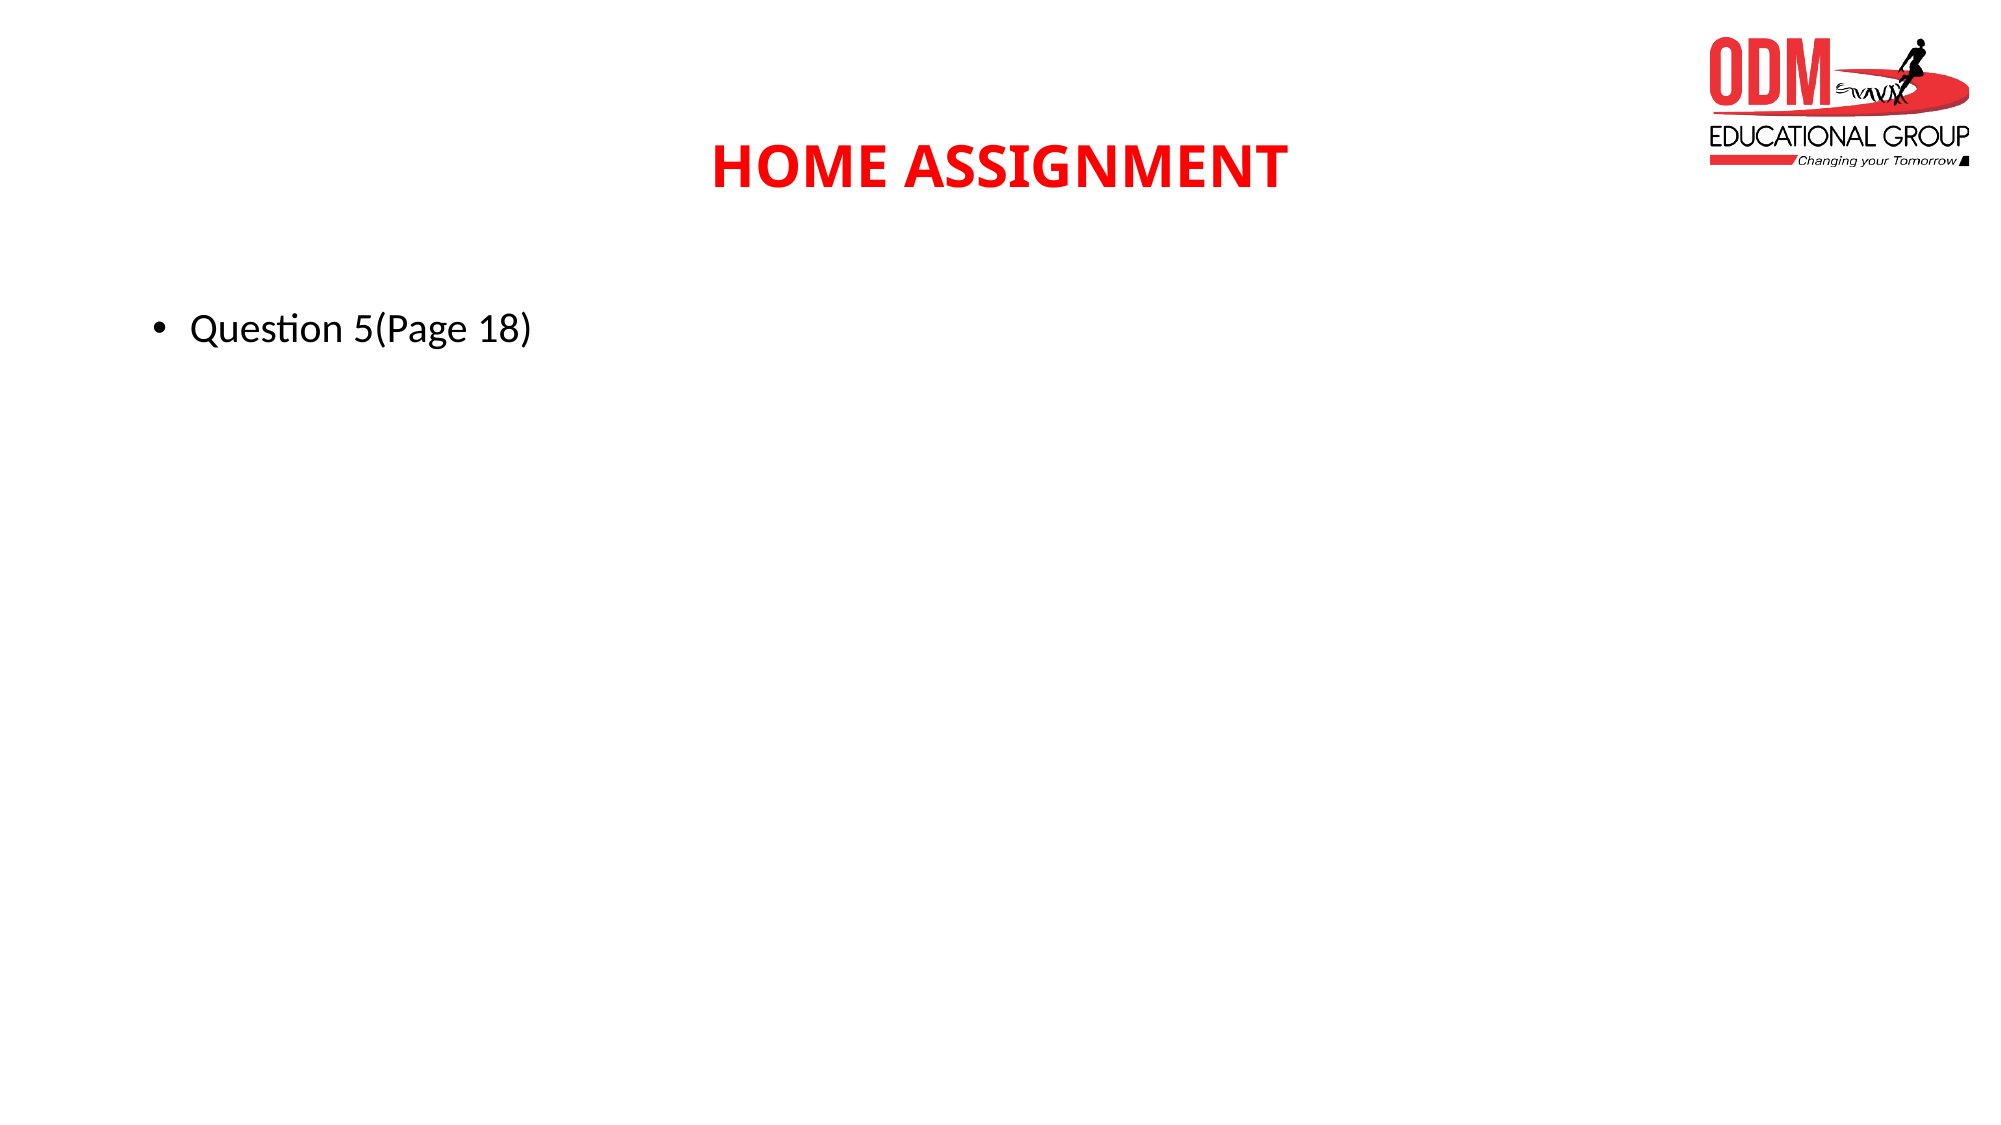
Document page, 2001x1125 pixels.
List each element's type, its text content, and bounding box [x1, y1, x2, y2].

list Question 5(Page 18) [137, 299, 1863, 1014]
title HOME ASSIGNMENT [137, 59, 1863, 278]
text_box [1710, 37, 1970, 167]
